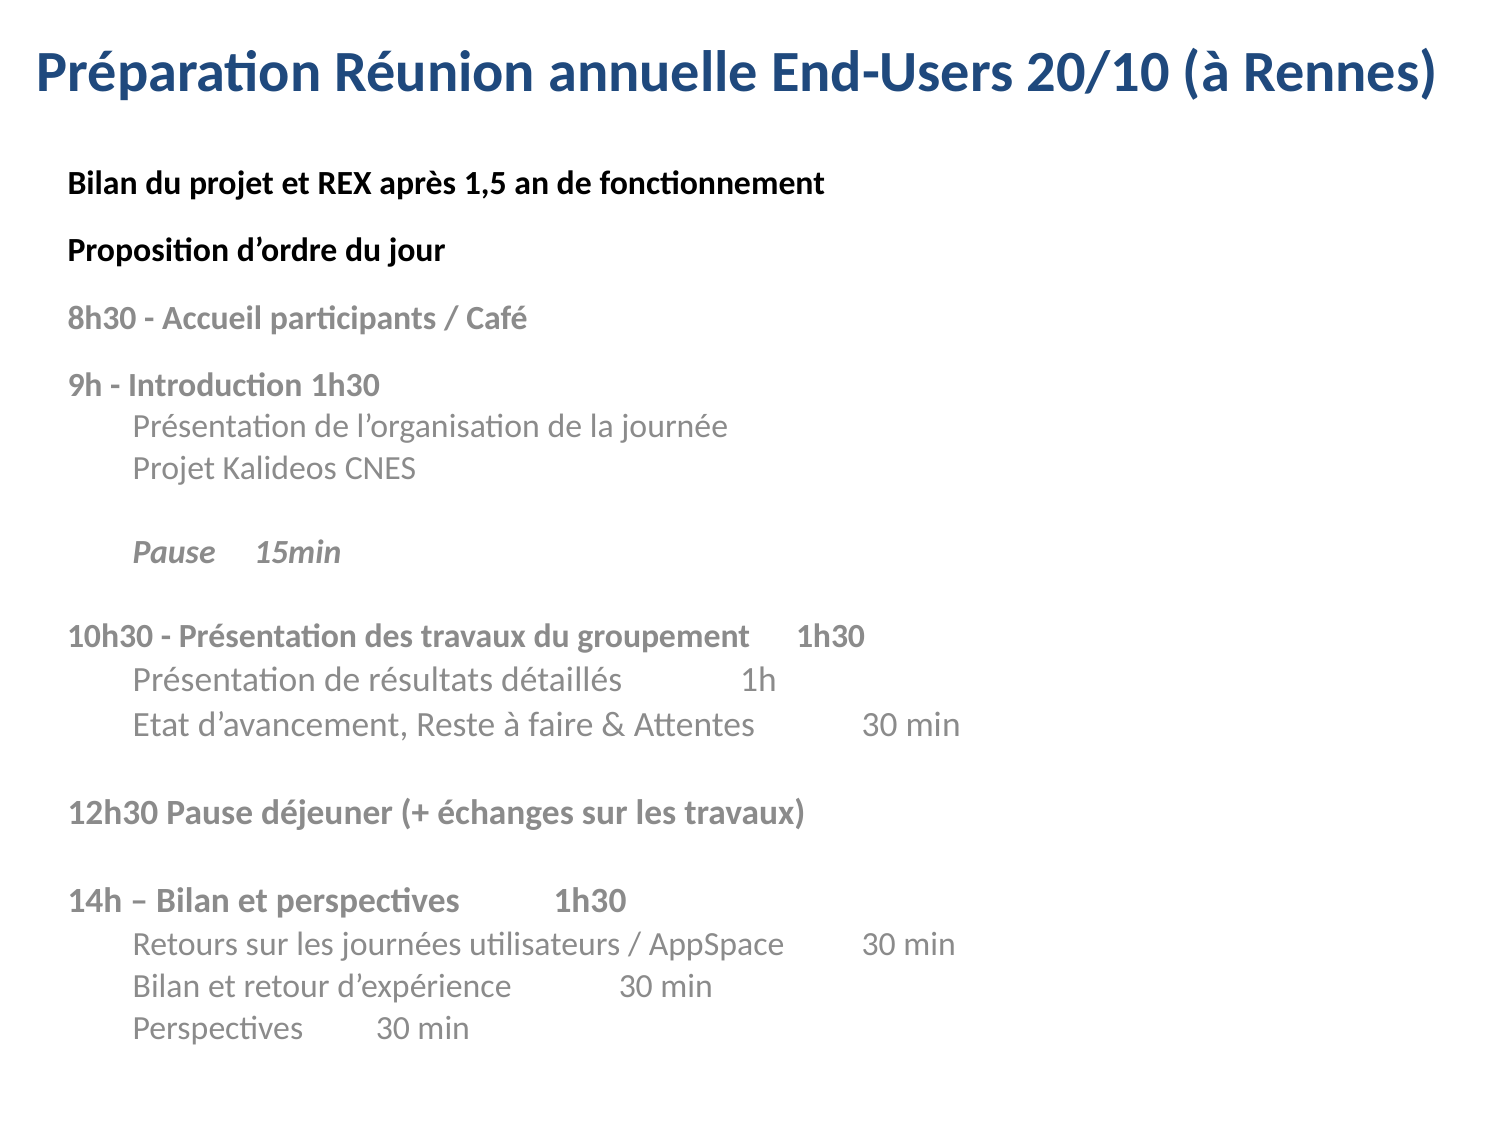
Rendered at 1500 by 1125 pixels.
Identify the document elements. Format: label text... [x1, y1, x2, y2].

text_box Bilan du projet et REX après 1,5 an de fonctionnement Proposition d’ordre du jour 8h30 - Accueil participants / Café 9h - Introduction 1h30 Présentation de l’organisation de la journée Projet Kalideos CNES Pause 15min 10h30 - Présentation des travaux du groupement 1h30 Présentation de résultats détaillés 1h Etat d’avancement, Reste à faire & Attentes 30 min 12h30 Pause déjeuner (+ échanges sur les travaux) 14h – Bilan et perspectives 1h30 Retours sur les journées utilisateurs / AppSpace 30 min Bilan et retour d’expérience 30 min Perspectives 30 min [52, 132, 1488, 1064]
text_box Préparation Réunion annuelle End-Users 20/10 (à Rennes) [22, 25, 1469, 111]
